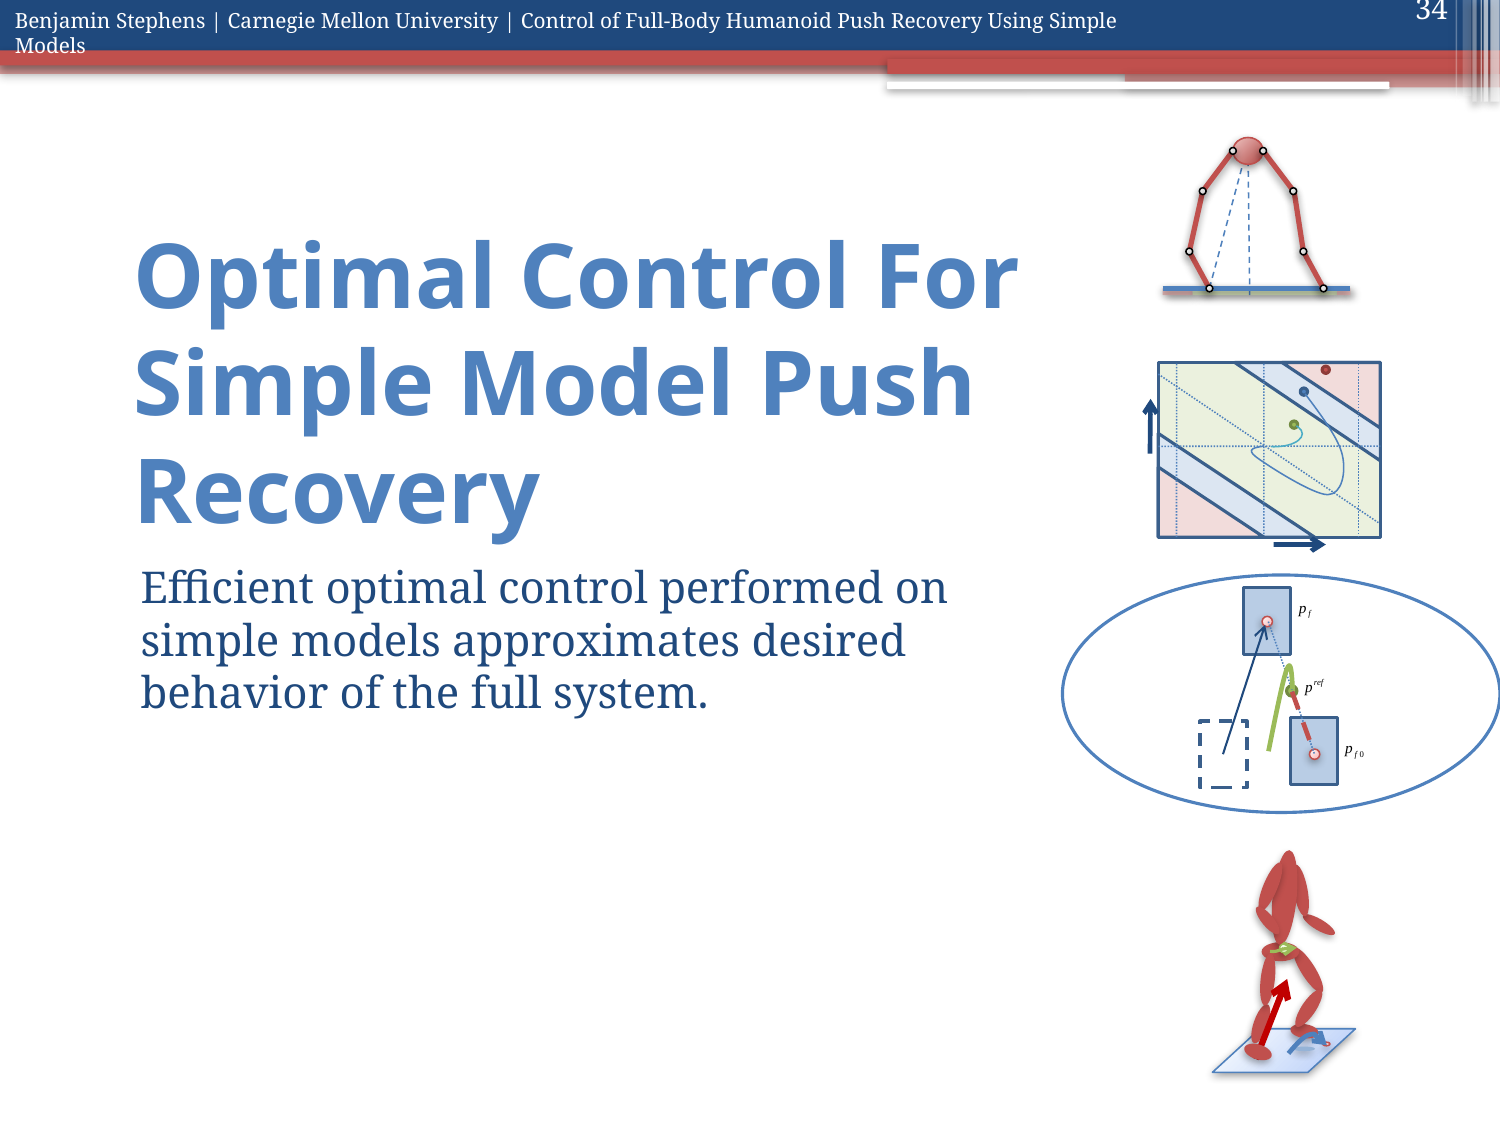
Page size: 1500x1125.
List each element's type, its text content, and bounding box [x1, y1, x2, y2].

slide_number 34 [1374, 0, 1463, 38]
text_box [1199, 587, 1367, 789]
text_box [1060, 573, 1500, 815]
title Optimal Control For Simple Model Push Recovery [118, 324, 1138, 549]
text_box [1162, 137, 1351, 296]
list Efficient optimal control performed on simple models approximates desired behavior of the full system. [118, 552, 1063, 800]
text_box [1149, 362, 1381, 545]
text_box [1212, 849, 1356, 1073]
